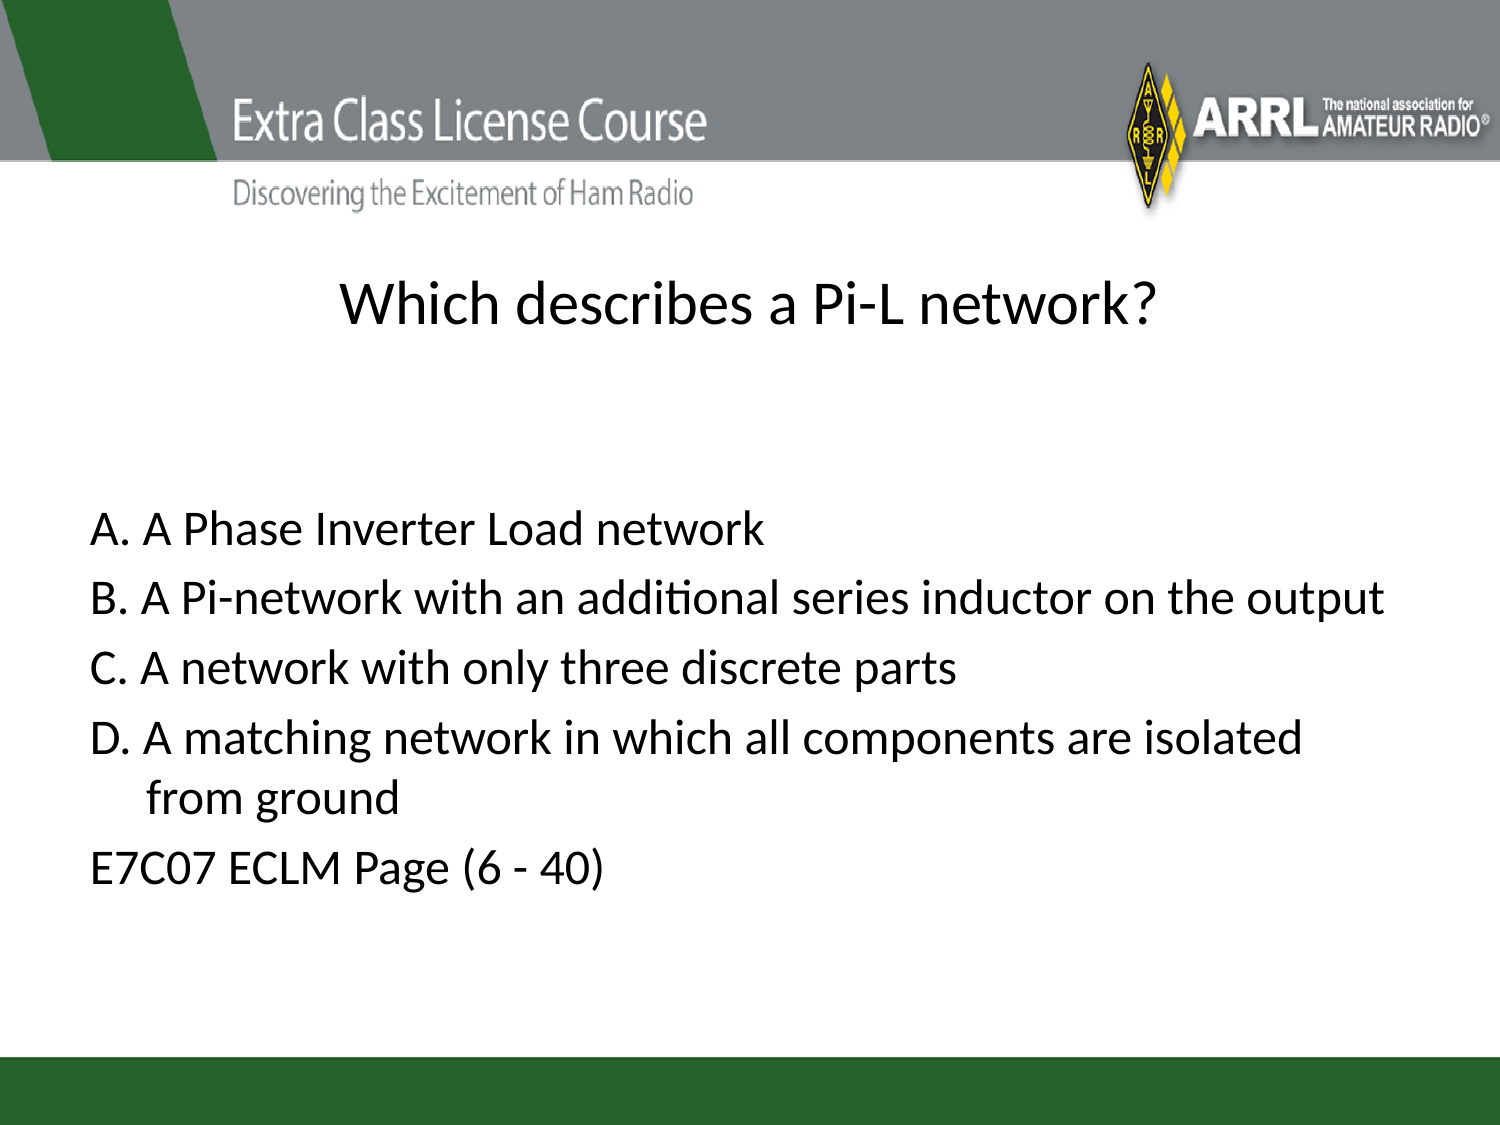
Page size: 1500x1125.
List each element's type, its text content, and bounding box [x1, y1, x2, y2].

picture [0, 0, 1500, 1125]
title Which describes a Pi-L network? [75, 254, 1425, 435]
list A. A Phase Inverter Load network B. A Pi-network with an additional series inductor on the output C. A network with only three discrete parts D. A matching network in which all components are isolated from ground E7C07 ECLM Page (6 - 40) [75, 487, 1425, 1005]
